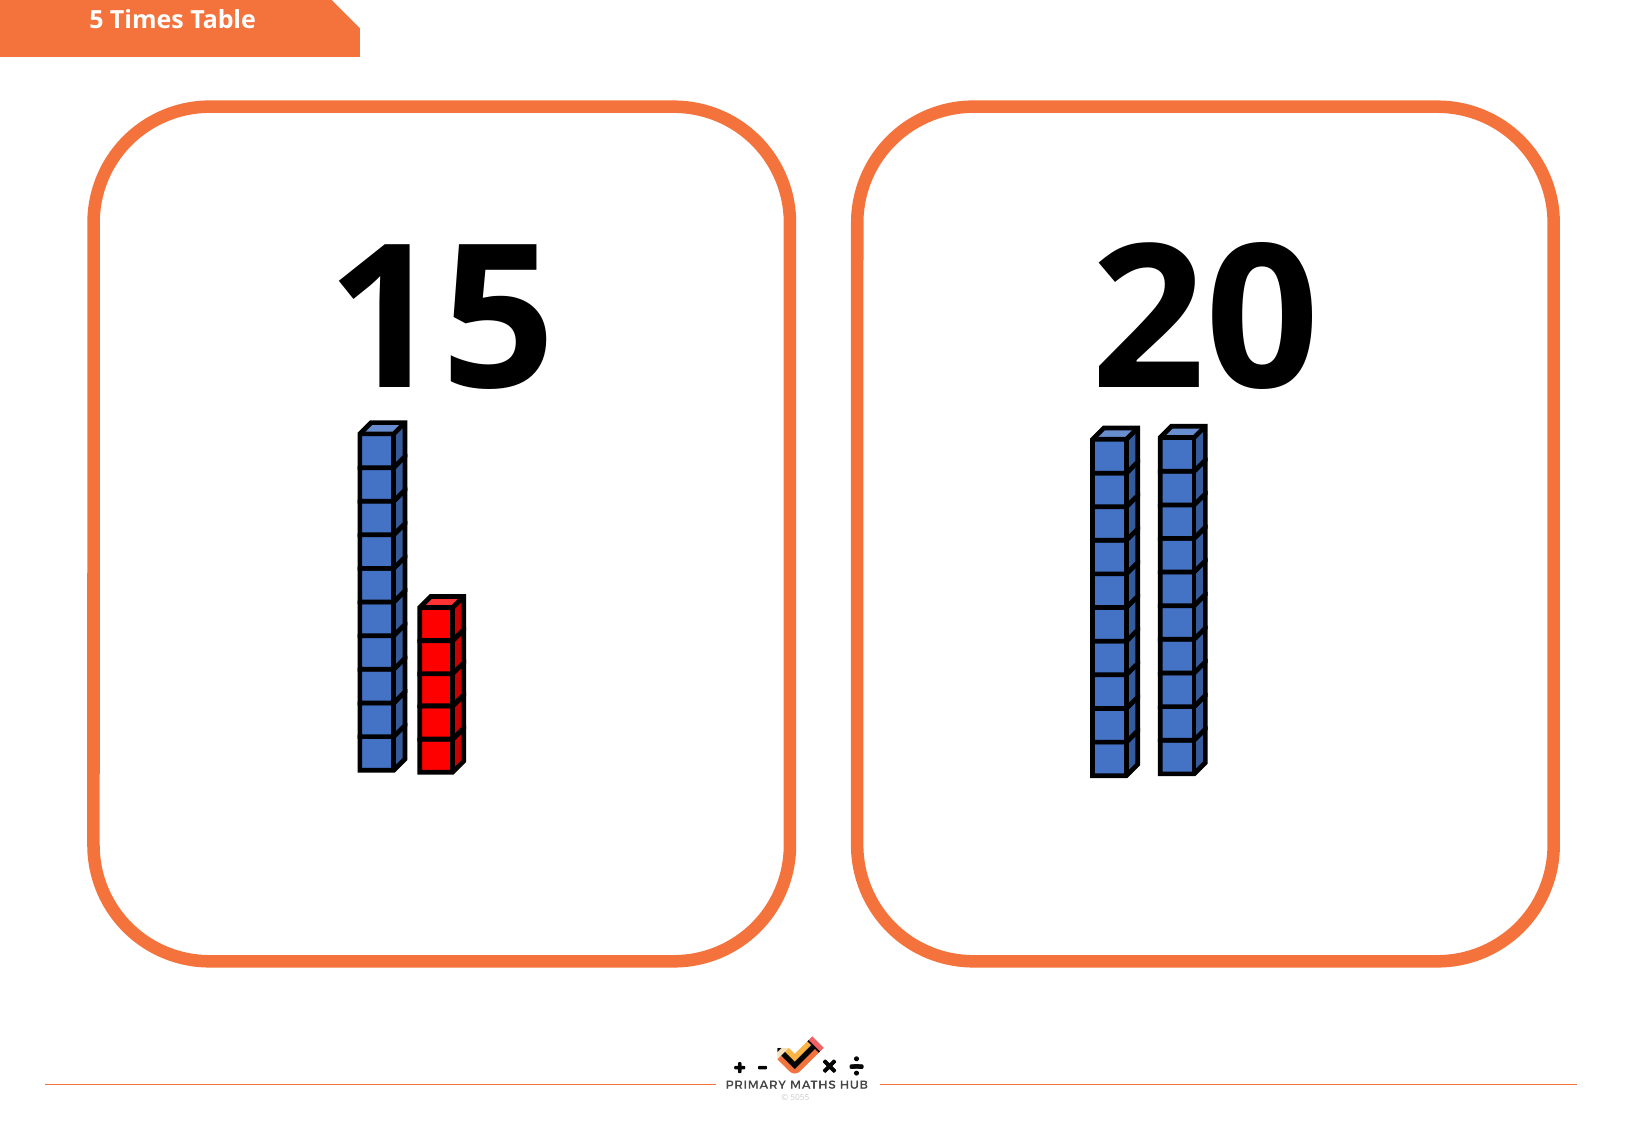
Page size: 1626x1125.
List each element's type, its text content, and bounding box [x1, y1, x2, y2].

text_box 15 [93, 179, 790, 435]
text_box 20 [857, 179, 1554, 435]
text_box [359, 422, 405, 771]
picture [722, 1034, 872, 1094]
text_box [864, 105, 1547, 179]
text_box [1092, 427, 1138, 776]
text_box [92, 207, 792, 963]
text_box 5 Times Table [0, 0, 361, 58]
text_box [1160, 426, 1206, 774]
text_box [419, 596, 464, 773]
text_box [100, 105, 783, 179]
text_box [856, 209, 1555, 963]
text_box © 5055 [720, 1084, 870, 1110]
